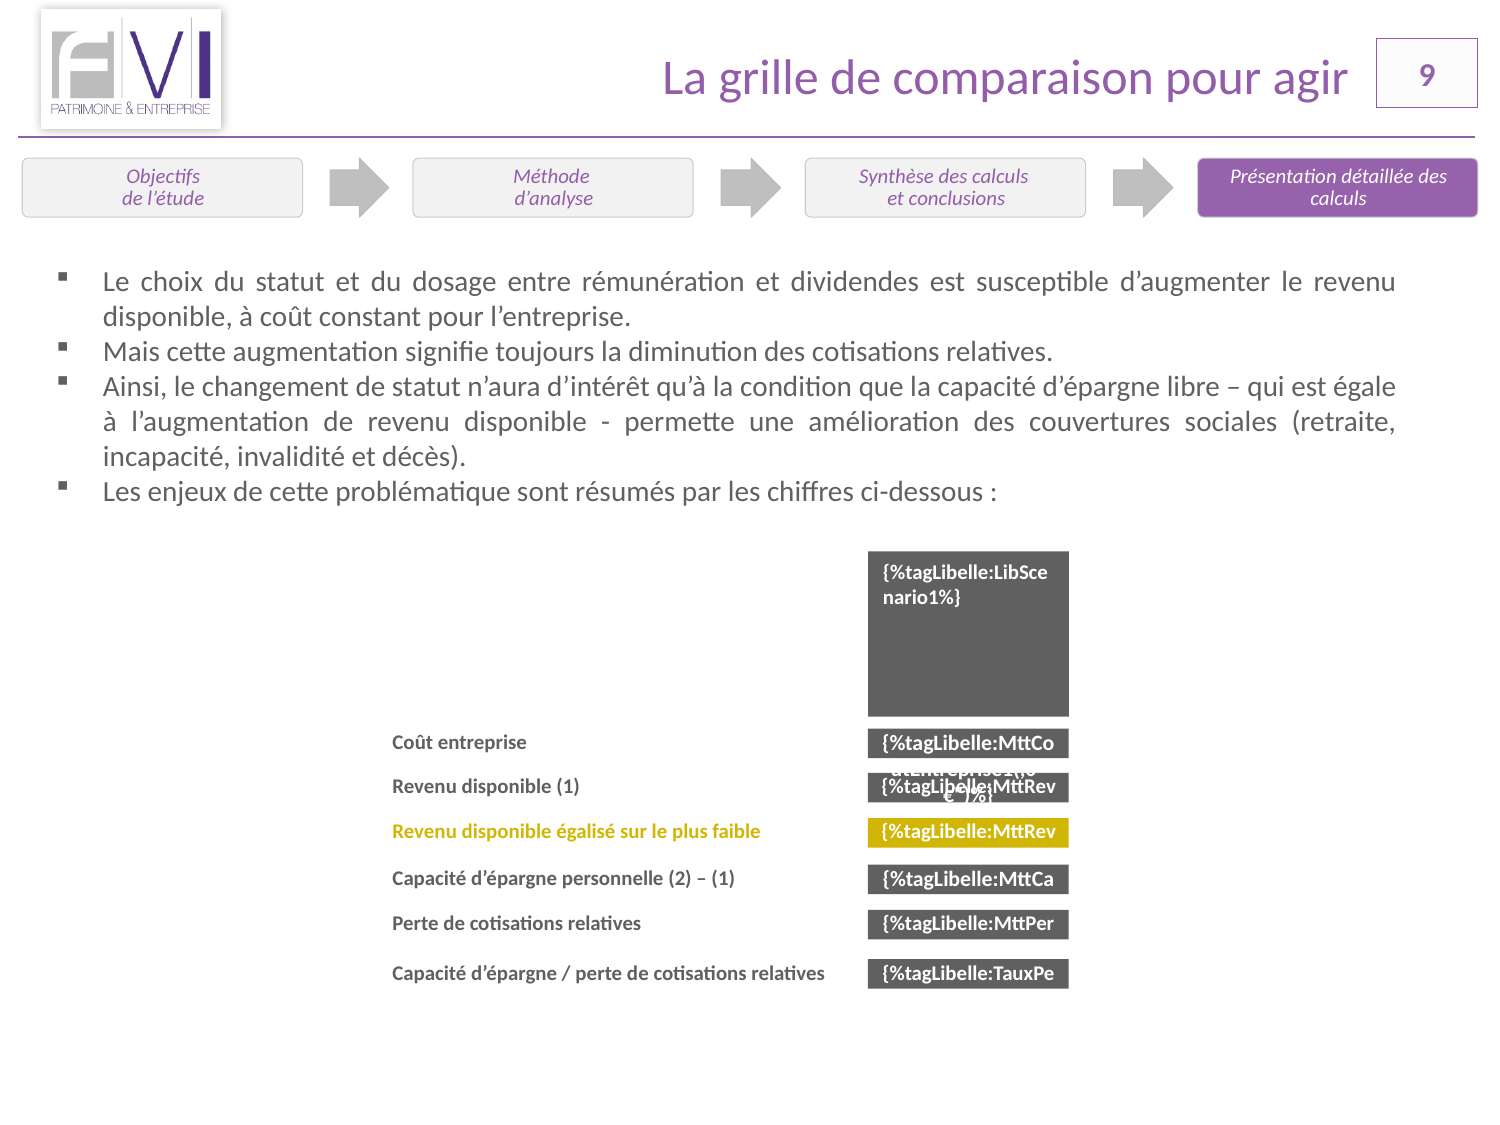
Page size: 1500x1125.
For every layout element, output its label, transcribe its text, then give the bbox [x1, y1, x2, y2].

text_box {%tagLibelle:MttRevenuDisponible1(,0" €")%} [867, 772, 1069, 803]
title La grille de comparaison pour agir [242, 19, 1365, 130]
picture [41, 9, 221, 130]
text_box {%tagLibelle:MttCapaciteEpargnePerso1(,0" €")%} [867, 864, 1069, 895]
text_box {%tagLibelle:LibScenario1%} [868, 551, 1069, 717]
text_box {%tagLibelle:TauxPerteCotRelatives1%} % [867, 959, 1069, 989]
text_box Revenu disponible égalisé sur le plus faible [377, 818, 786, 859]
text_box Revenu disponible (1) [377, 772, 599, 814]
text_box Coût entreprise [377, 728, 544, 753]
text_box {%tagLibelle:MttCoutEntreprise1(,0" €")%} [867, 728, 1069, 759]
text_box Capacité d’épargne personnelle (2) – (1) [377, 864, 786, 910]
text_box Capacité d’épargne / perte de cotisations relatives [377, 959, 739, 1000]
text_box Le choix du statut et du dosage entre rémunération et dividendes est susceptible d’augmenter le revenu disponible, à coût constant pour l’entreprise. Mais cette augmentation signifie toujours la diminution des cotisations relatives. Ainsi, le changement de statut n’aura d’intérêt qu’à la condition que la capacité d’épargne libre – qui est égale à l’augmentation de revenu disponible - permette une amélioration des couvertures sociales (retraite, incapacité, invalidité et décès). Les enjeux de cette problématique sont résumés par les chiffres ci-dessous : [41, 255, 1412, 515]
text_box {%tagLibelle:MttPerteCotRelatives1(,0" €")%} [867, 909, 1069, 940]
text_box Perte de cotisations relatives [377, 909, 739, 951]
text_box {%tagLibelle:MttRevenufaible1(,0" €")%} [867, 818, 1069, 848]
